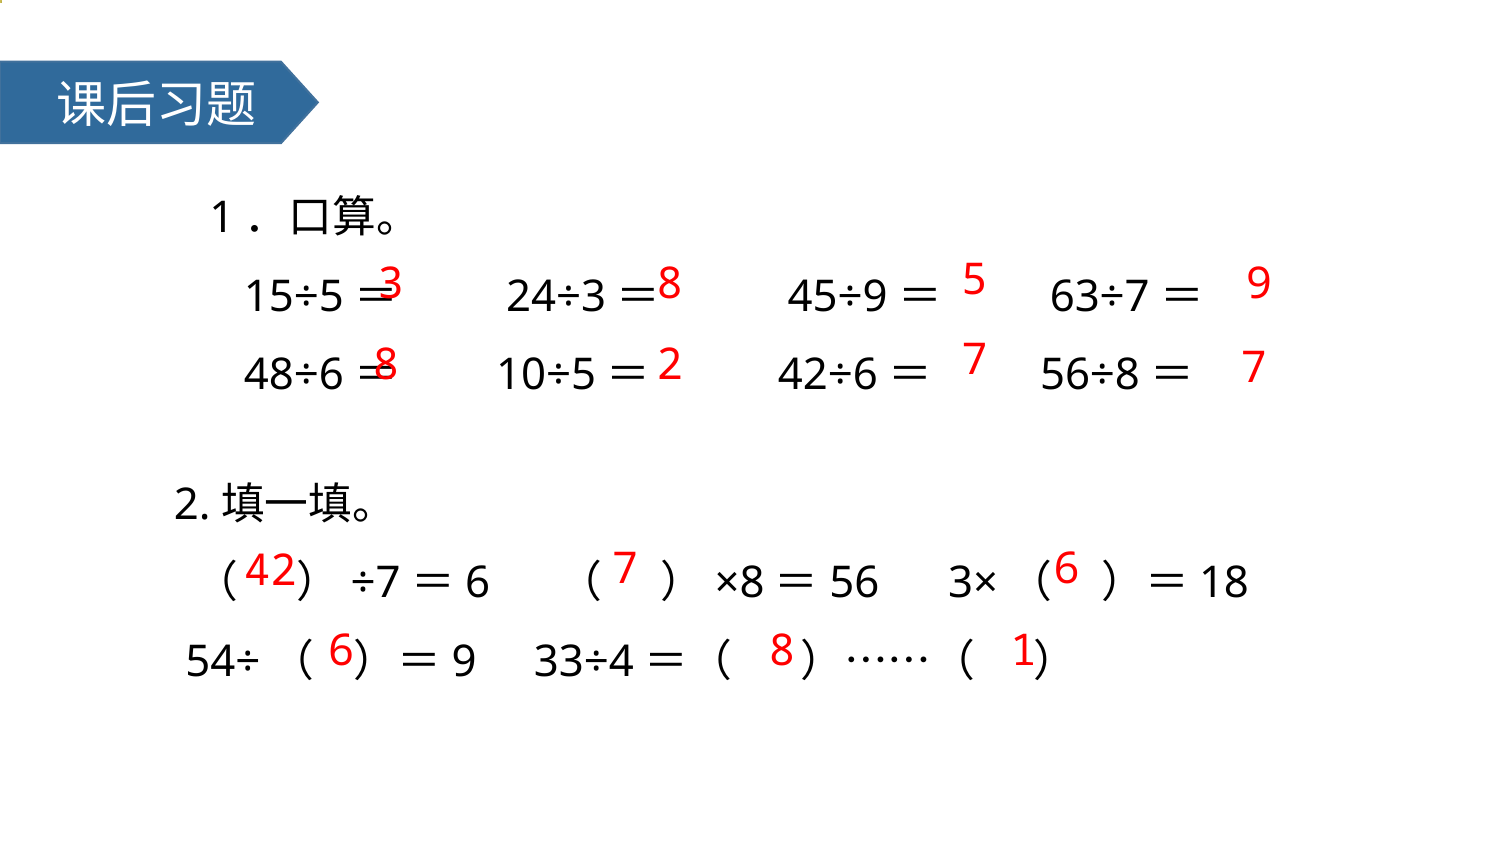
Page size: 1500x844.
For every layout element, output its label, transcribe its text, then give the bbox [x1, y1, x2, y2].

text_box 7 [950, 324, 995, 389]
text_box 3 [366, 249, 412, 314]
text_box 1 [999, 616, 1044, 681]
text_box 9 [1234, 249, 1280, 314]
text_box 2 [645, 330, 691, 394]
text_box 8 [361, 329, 407, 394]
text_box 8 [757, 616, 803, 681]
text_box 6 [316, 616, 362, 681]
text_box 1．口算。 15÷5＝ 24÷3＝ 45÷9＝ 63÷7＝ 48÷6＝ 10÷5＝ 42÷6＝ 56÷8＝ [198, 156, 1216, 405]
text_box 8 [645, 249, 691, 314]
text_box 2.填一填。 （ ）÷7＝6 （ ）×8＝56 3×（ ）＝18 54÷（ ）＝9 33÷4＝（ ）……（ ） [162, 443, 1284, 692]
text_box 6 [1042, 534, 1087, 598]
text_box 5 [950, 244, 995, 309]
text_box 7 [600, 534, 646, 598]
text_box 42 [232, 536, 317, 601]
text_box 7 [1229, 333, 1275, 397]
text_box 课后习题 [0, 61, 318, 144]
